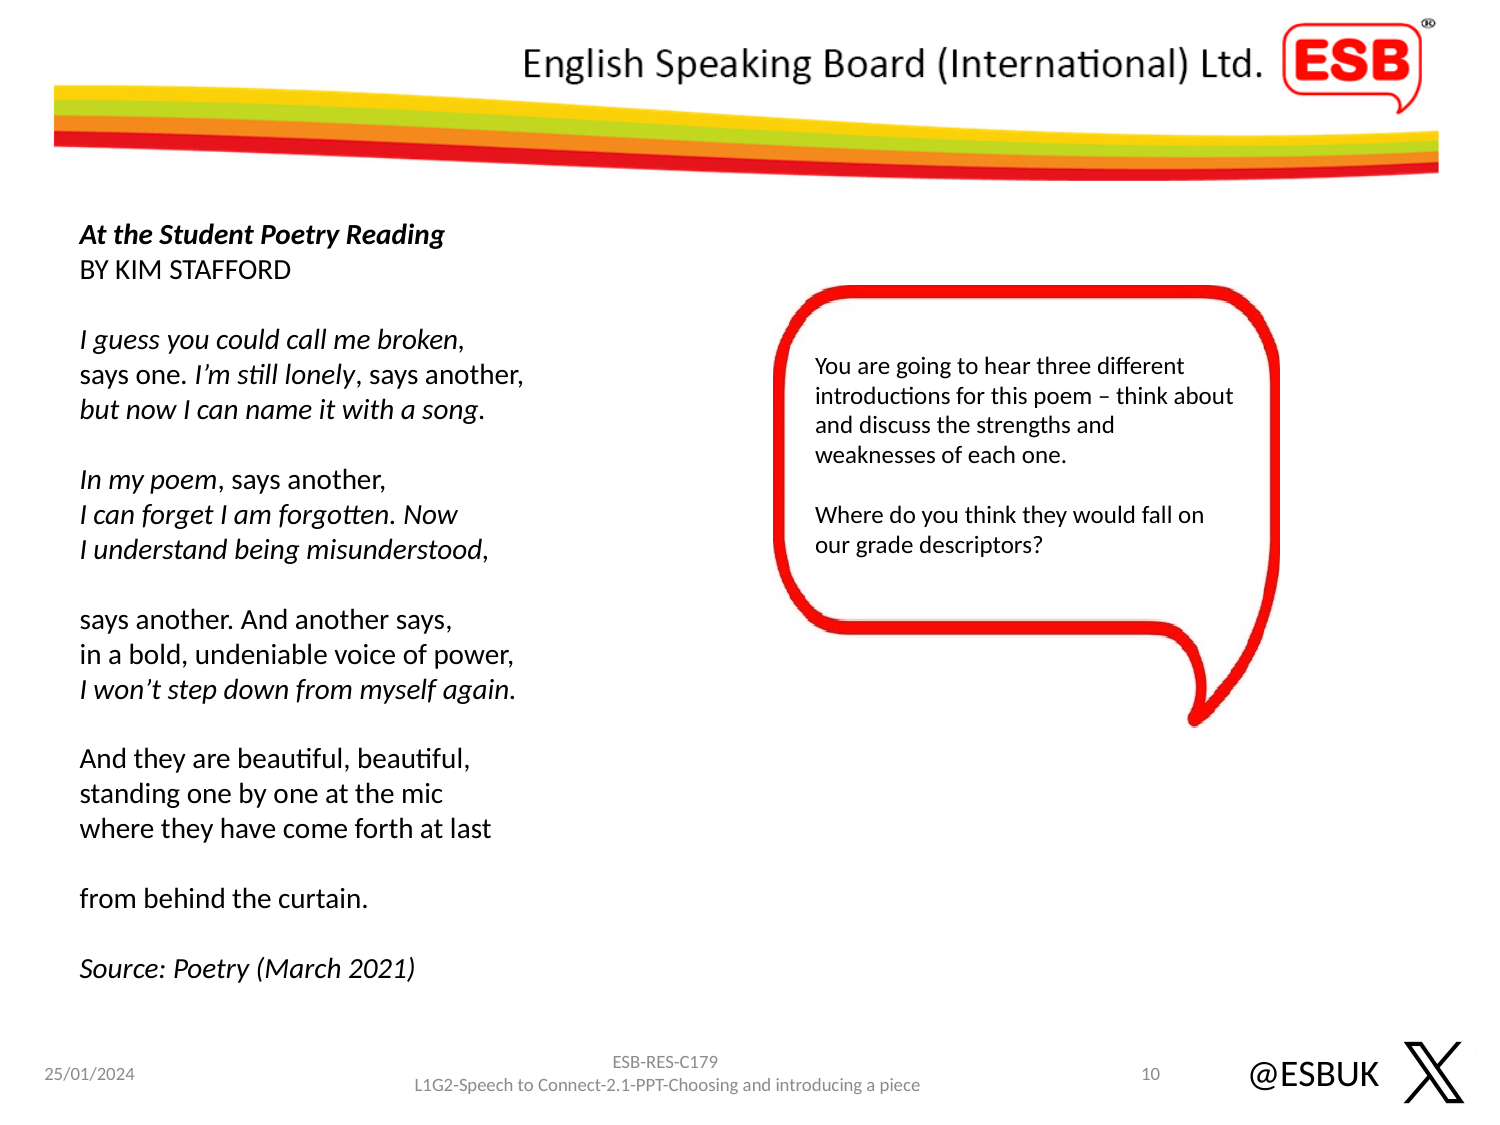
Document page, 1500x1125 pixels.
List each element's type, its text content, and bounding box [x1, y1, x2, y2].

picture [773, 285, 1280, 728]
slide_number 10 [930, 1042, 1176, 1103]
picture [0, 0, 1500, 189]
footer ESB-RES-C179 L1G2-Speech to Connect-2.1-PPT-Choosing and introducing a piece [395, 1042, 930, 1103]
picture [1395, 1029, 1476, 1116]
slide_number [29, 1042, 367, 1103]
text_box At the Student Poetry Reading BY KIM STAFFORD I guess you could call me broken, says one. I’m still lonely, says another, but now I can name it with a song. In my poem, says another, I can forget I am forgotten. Now I understand being misunderstood, says another. And another says, in a bold, undeniable voice of power, I won’t step down from myself again. And they are beautiful, beautiful, standing one by one at the mic where they have come forth at last from behind the curtain. Source: Poetry (March 2021) [64, 208, 815, 992]
